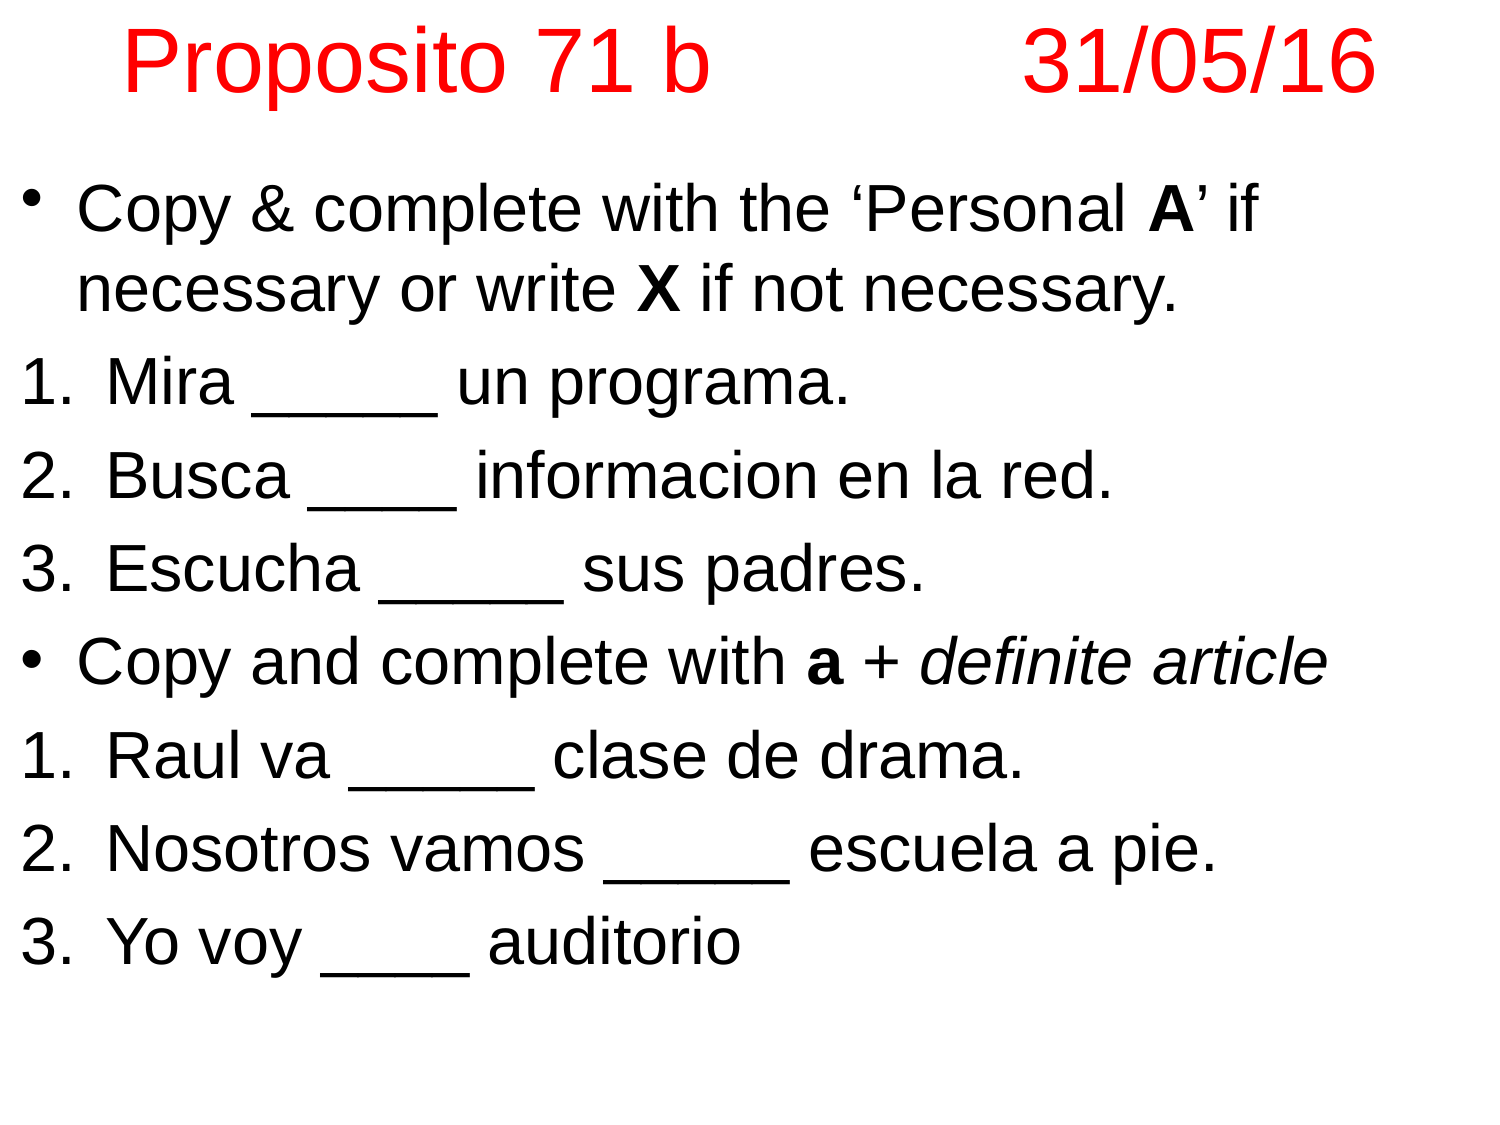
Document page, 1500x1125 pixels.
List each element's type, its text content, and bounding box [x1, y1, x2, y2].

title Proposito 71 b 31/05/16 [75, 0, 1425, 150]
list Copy & complete with the ‘Personal A’ if necessary or write X if not necessary. Mira _____ un programa. Busca ____ informacion en la red. Escucha _____ sus padres. Copy and complete with a + definite article Raul va _____ clase de drama. Nosotros vamos _____ escuela a pie. Yo voy ____ auditorio [5, 157, 1444, 900]
